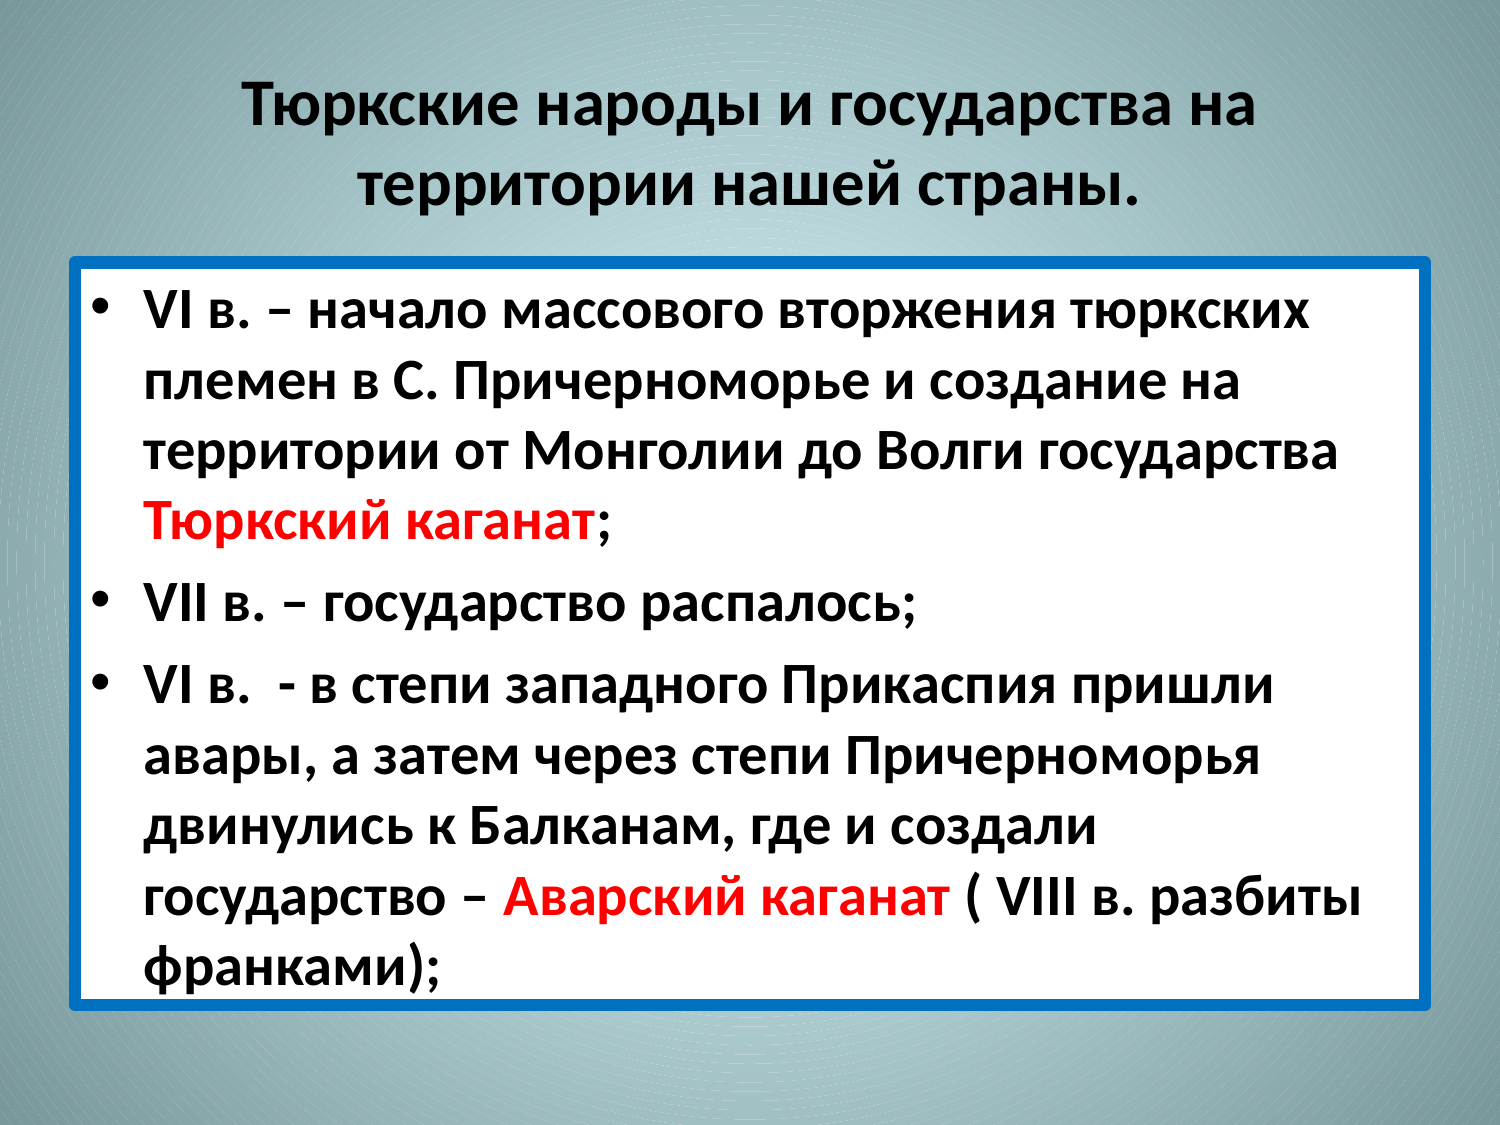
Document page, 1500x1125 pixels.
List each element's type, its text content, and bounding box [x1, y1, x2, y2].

list VI в. – начало массового вторжения тюркских племен в С. Причерноморье и создание на территории от Монголии до Волги государства Тюркский каганат; VII в. – государство распалось; VI в. - в степи западного Прикаспия пришли авары, а затем через степи Причерноморья двинулись к Балканам, где и создали государство – Аварский каганат ( VIII в. разбиты франками); [75, 262, 1425, 1005]
title Тюркские народы и государства на территории нашей страны. [75, 45, 1425, 233]
